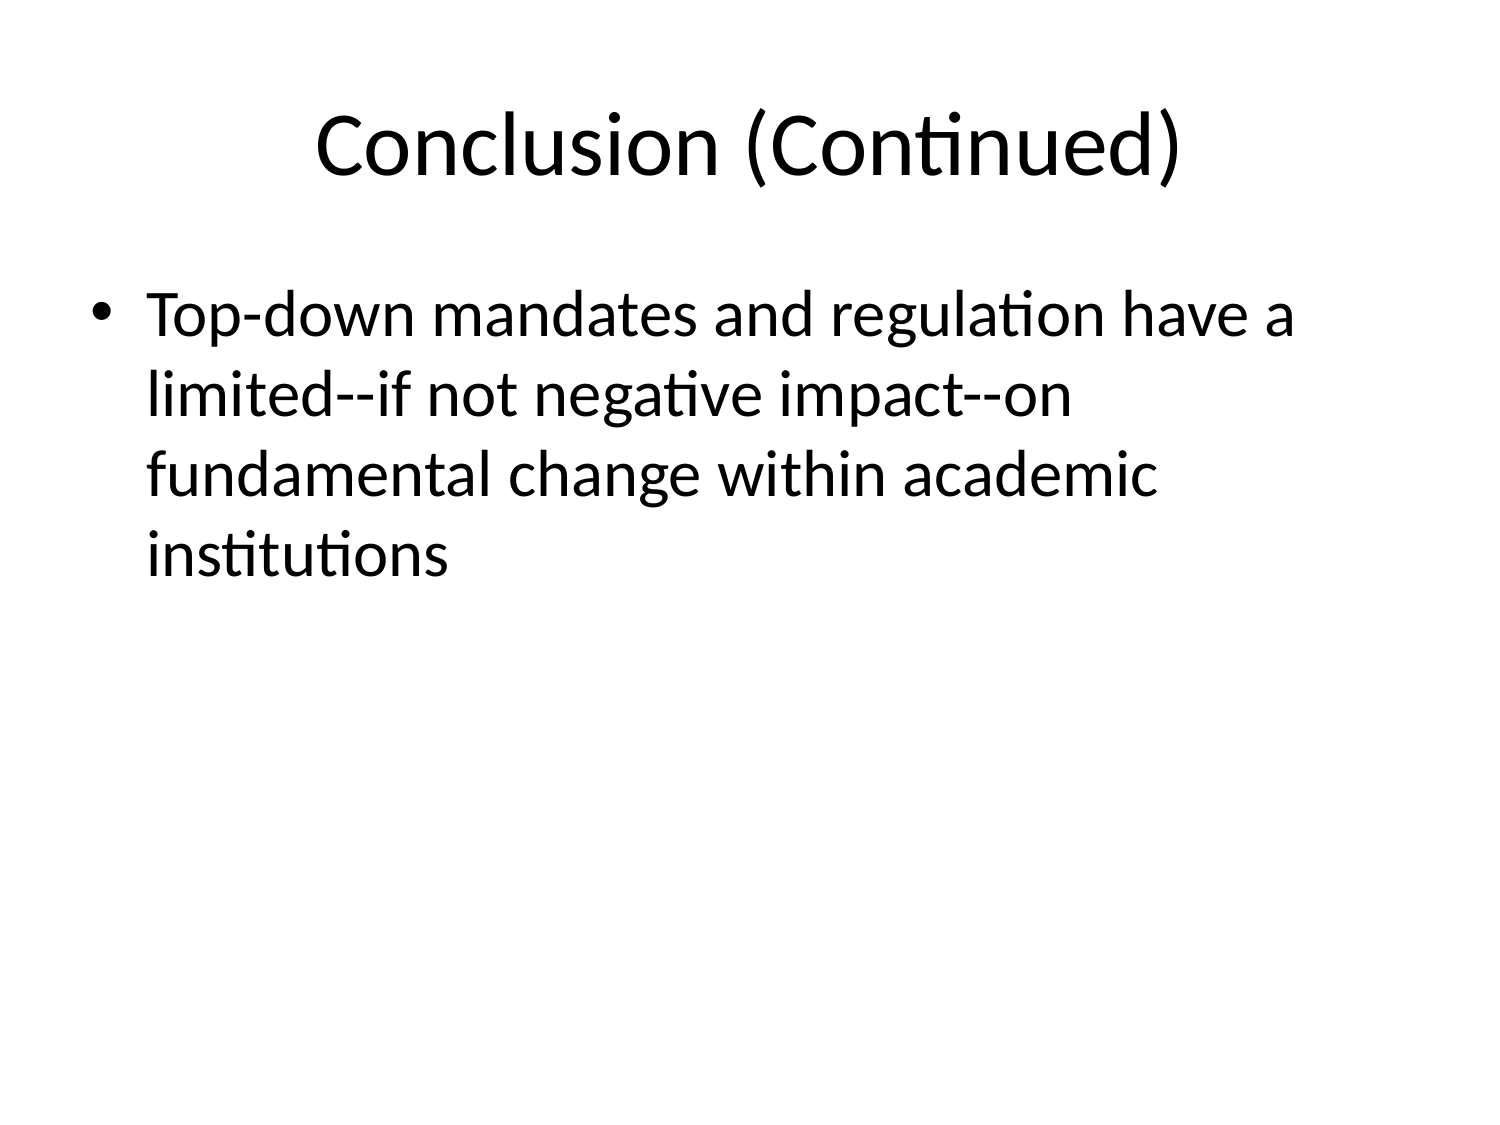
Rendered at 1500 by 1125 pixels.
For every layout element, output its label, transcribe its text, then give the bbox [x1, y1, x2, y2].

title Conclusion (Continued) [75, 45, 1425, 233]
list Top-down mandates and regulation have a limited--if not negative impact--on fundamental change within academic institutions [75, 262, 1425, 1005]
